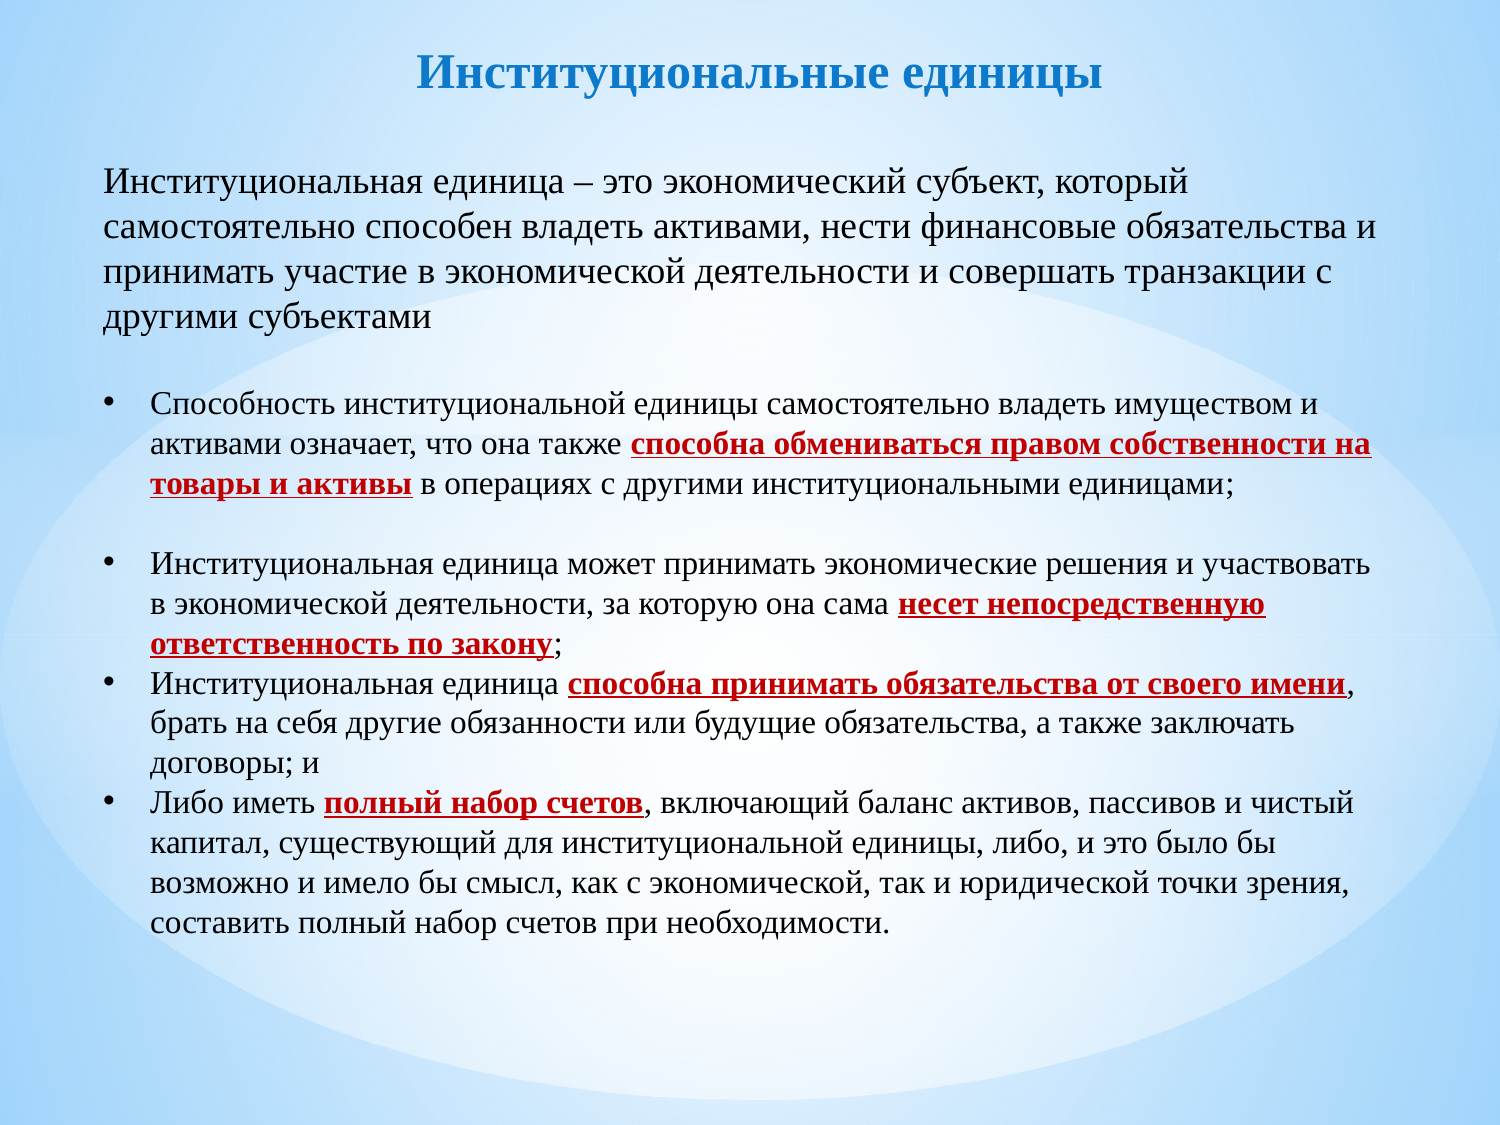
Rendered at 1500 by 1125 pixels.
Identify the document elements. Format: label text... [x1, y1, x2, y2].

text_box Институциональная единица – это экономический субъект, который самостоятельно способен владеть активами, нести финансовые обязательства и принимать участие в экономической деятельности и совершать транзакции с другими субъектами Способность институциональной единицы самостоятельно владеть имуществом и активами означает, что она также способна обмениваться правом собственности на товары и активы в операциях с другими институциональными единицами; Институциональная единица может принимать экономические решения и участвовать в экономической деятельности, за которую она сама несет непосредственную ответственность по закону; Институциональная единица способна принимать обязательства от своего имени, брать на себя другие обязанности или будущие обязательства, а также заключать договоры; и Либо иметь полный набор счетов, включающий баланс активов, пассивов и чистый капитал, существующий для институциональной единицы, либо, и это было бы возможно и имело бы смысл, как с экономической, так и юридической точки зрения, составить полный набор счетов при необходимости. [88, 148, 1400, 948]
text_box Институциональные единицы [64, 30, 1424, 121]
